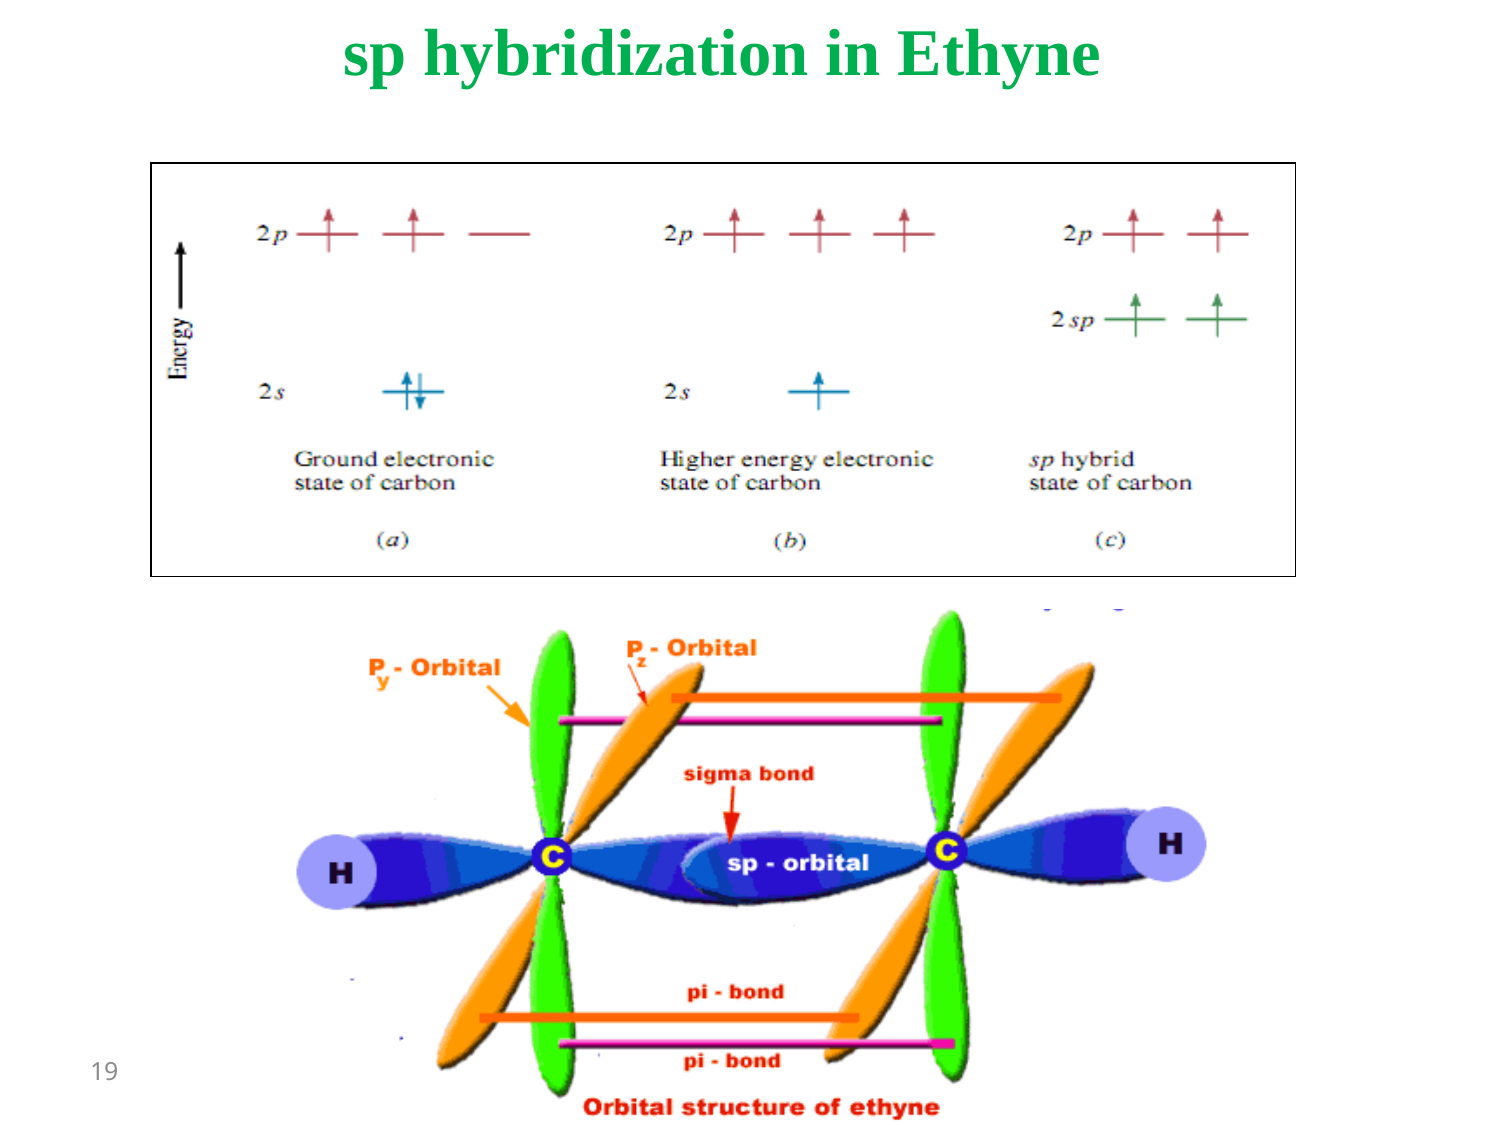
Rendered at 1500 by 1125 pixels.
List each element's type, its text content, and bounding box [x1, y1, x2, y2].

text_box sp hybridization in Ethyne [135, 1, 1311, 164]
picture [151, 163, 1296, 576]
slide_number 19 [75, 1042, 245, 1103]
picture [250, 609, 1293, 1125]
